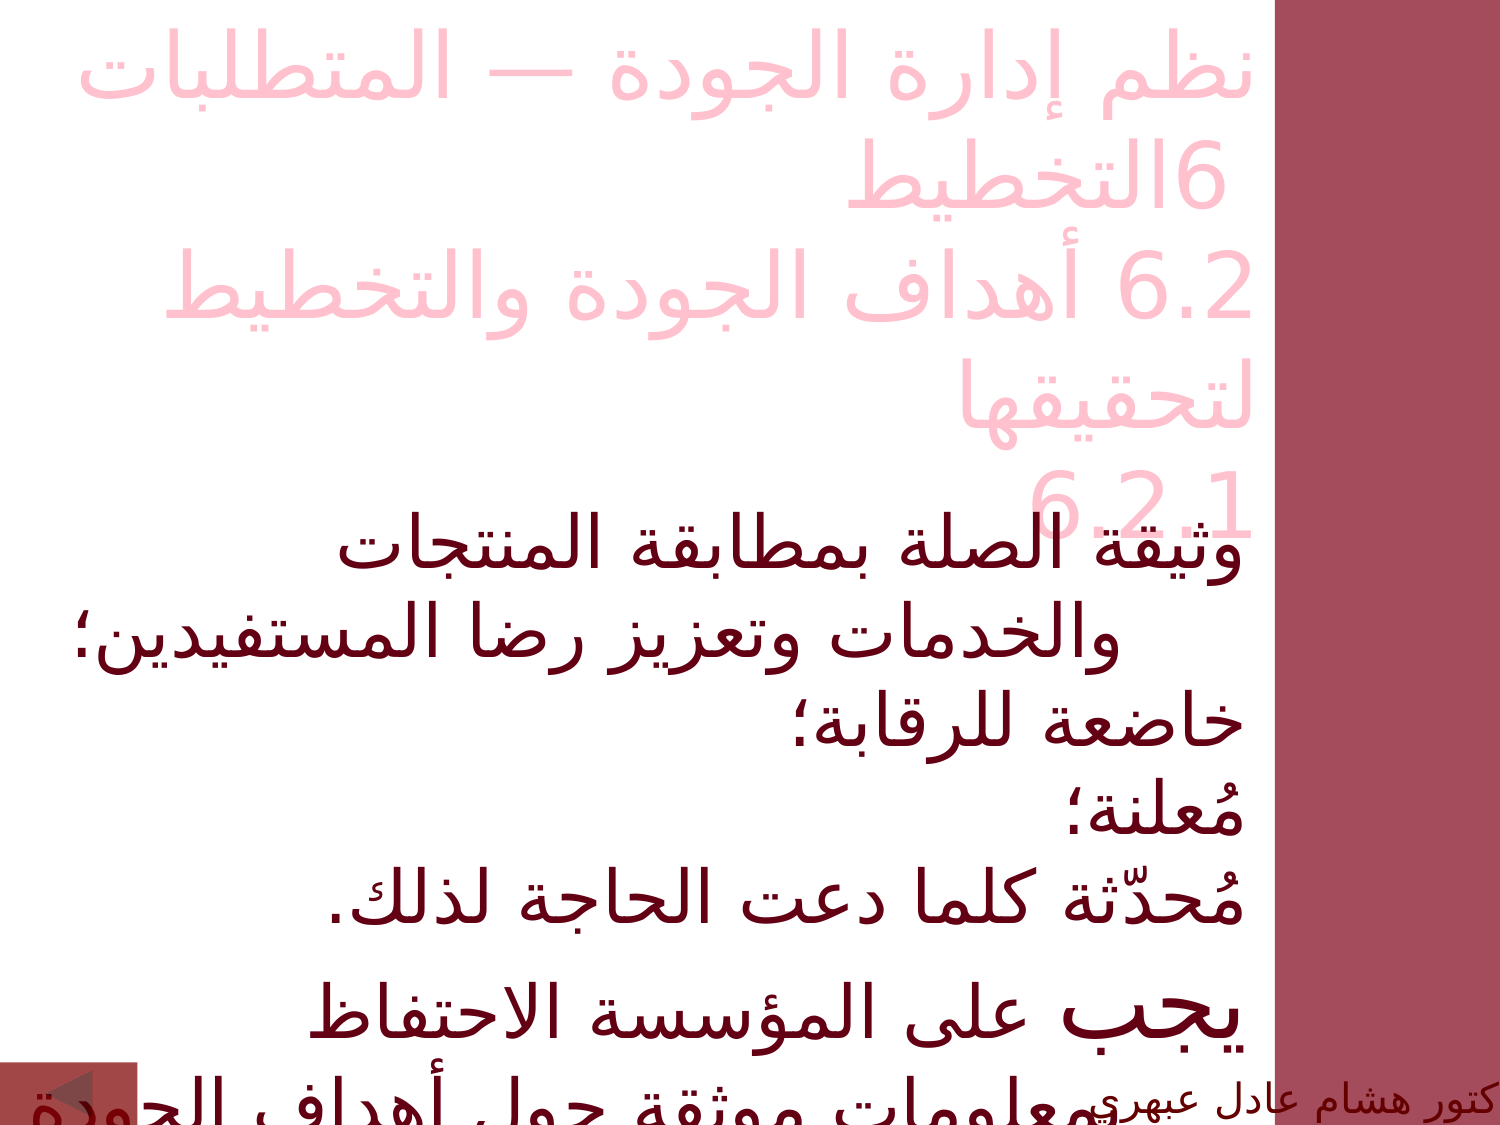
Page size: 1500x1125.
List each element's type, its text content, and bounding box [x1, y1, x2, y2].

text_box [1273, 0, 1500, 1064]
text_box الدكتور هشام عادل عبهري [1073, 1064, 1500, 1125]
text_box نظم إدارة الجودة — المتطلبات 6التخطيط 6.2 أهداف الجودة والتخطيط لتحقيقها 6.2.1 [0, 0, 1275, 565]
text_box [0, 1060, 140, 1125]
text_box وثيقة الصلة بمطابقة المنتجات والخدمات وتعزيز رضا المستفيدين؛ خاضعة للرقابة؛ مُعلنة؛ مُحدّثة كلما دعت الحاجة لذلك. يجب على المؤسسة الاحتفاظ بمعلومات موثقة حول أهداف الجودة . [12, 487, 1263, 1125]
